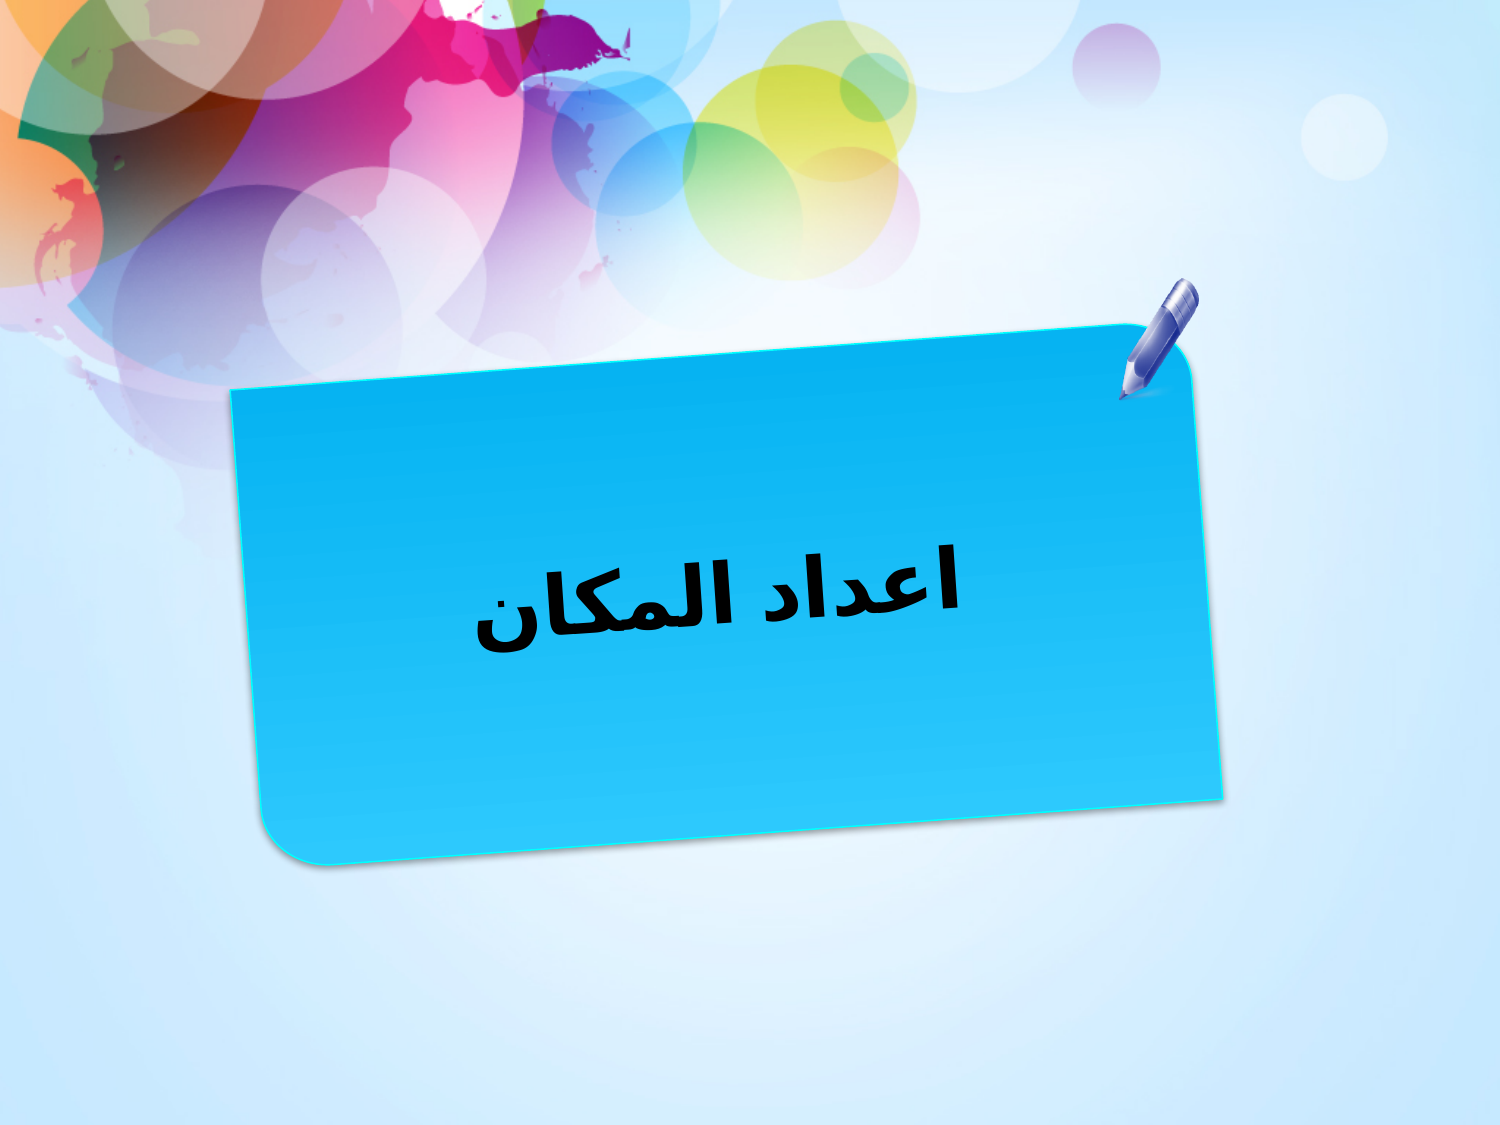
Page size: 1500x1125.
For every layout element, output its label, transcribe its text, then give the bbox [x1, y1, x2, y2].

list اعداد المكان [312, 397, 1122, 788]
text_box [229, 324, 1224, 866]
picture [0, 0, 1500, 1125]
